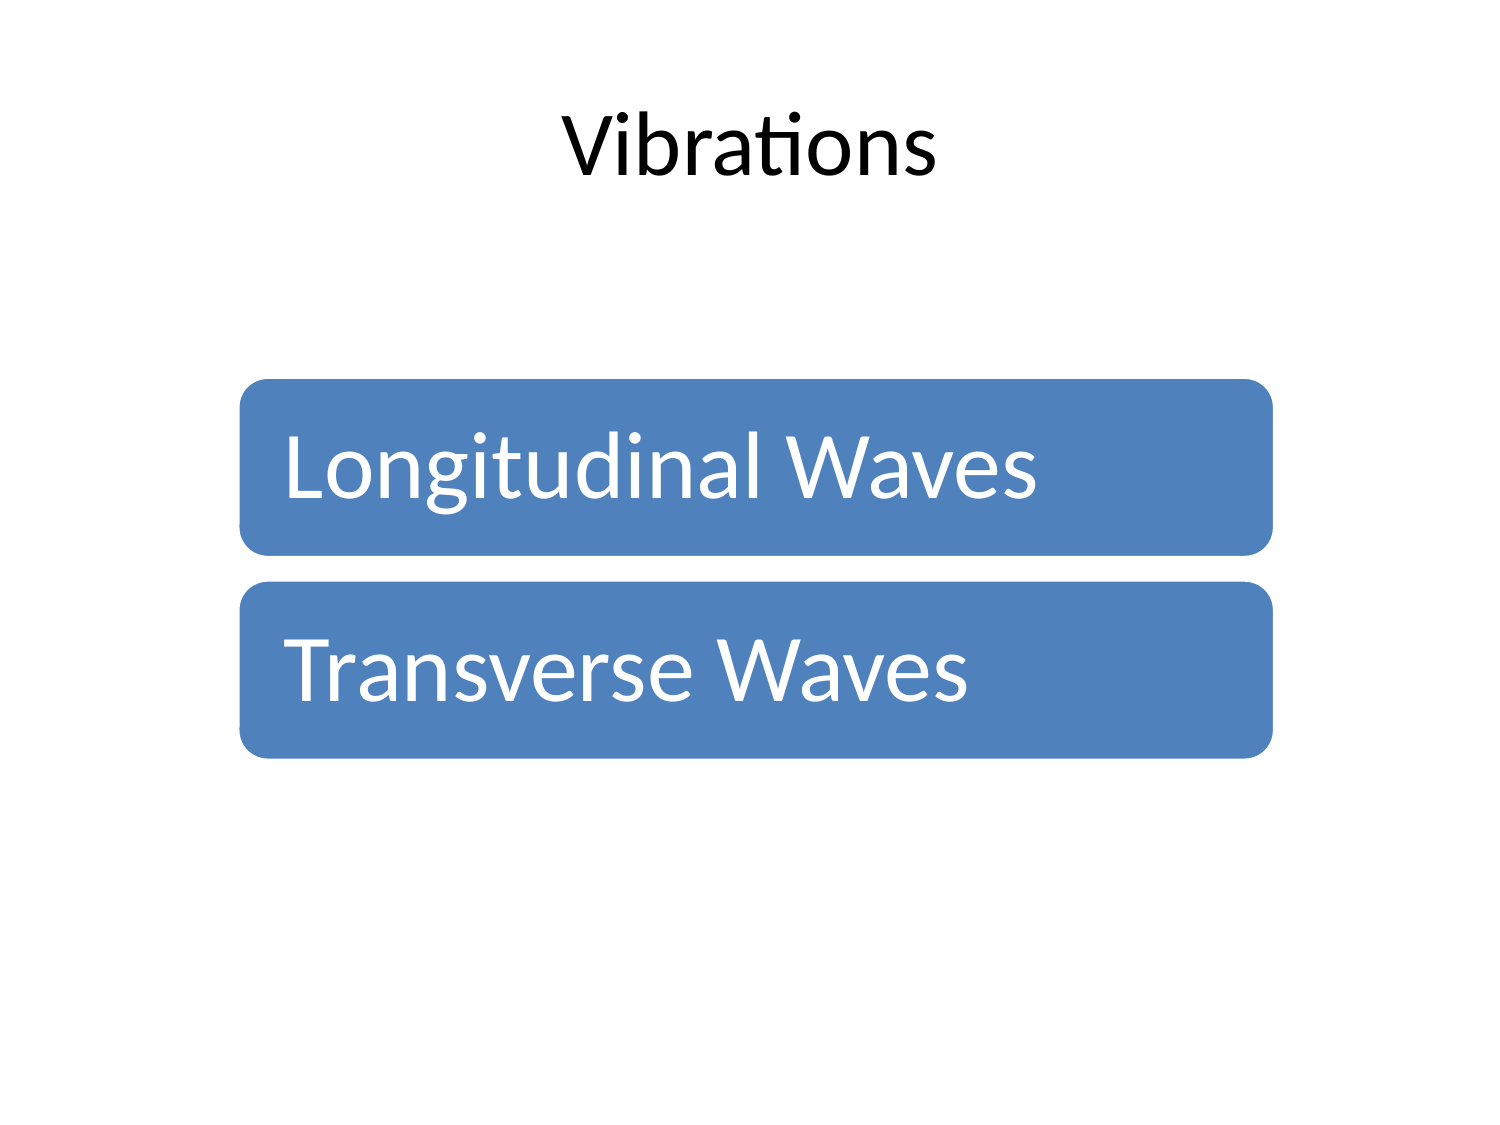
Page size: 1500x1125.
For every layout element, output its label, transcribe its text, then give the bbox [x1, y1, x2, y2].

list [237, 374, 1276, 763]
title Vibrations [75, 45, 1425, 233]
